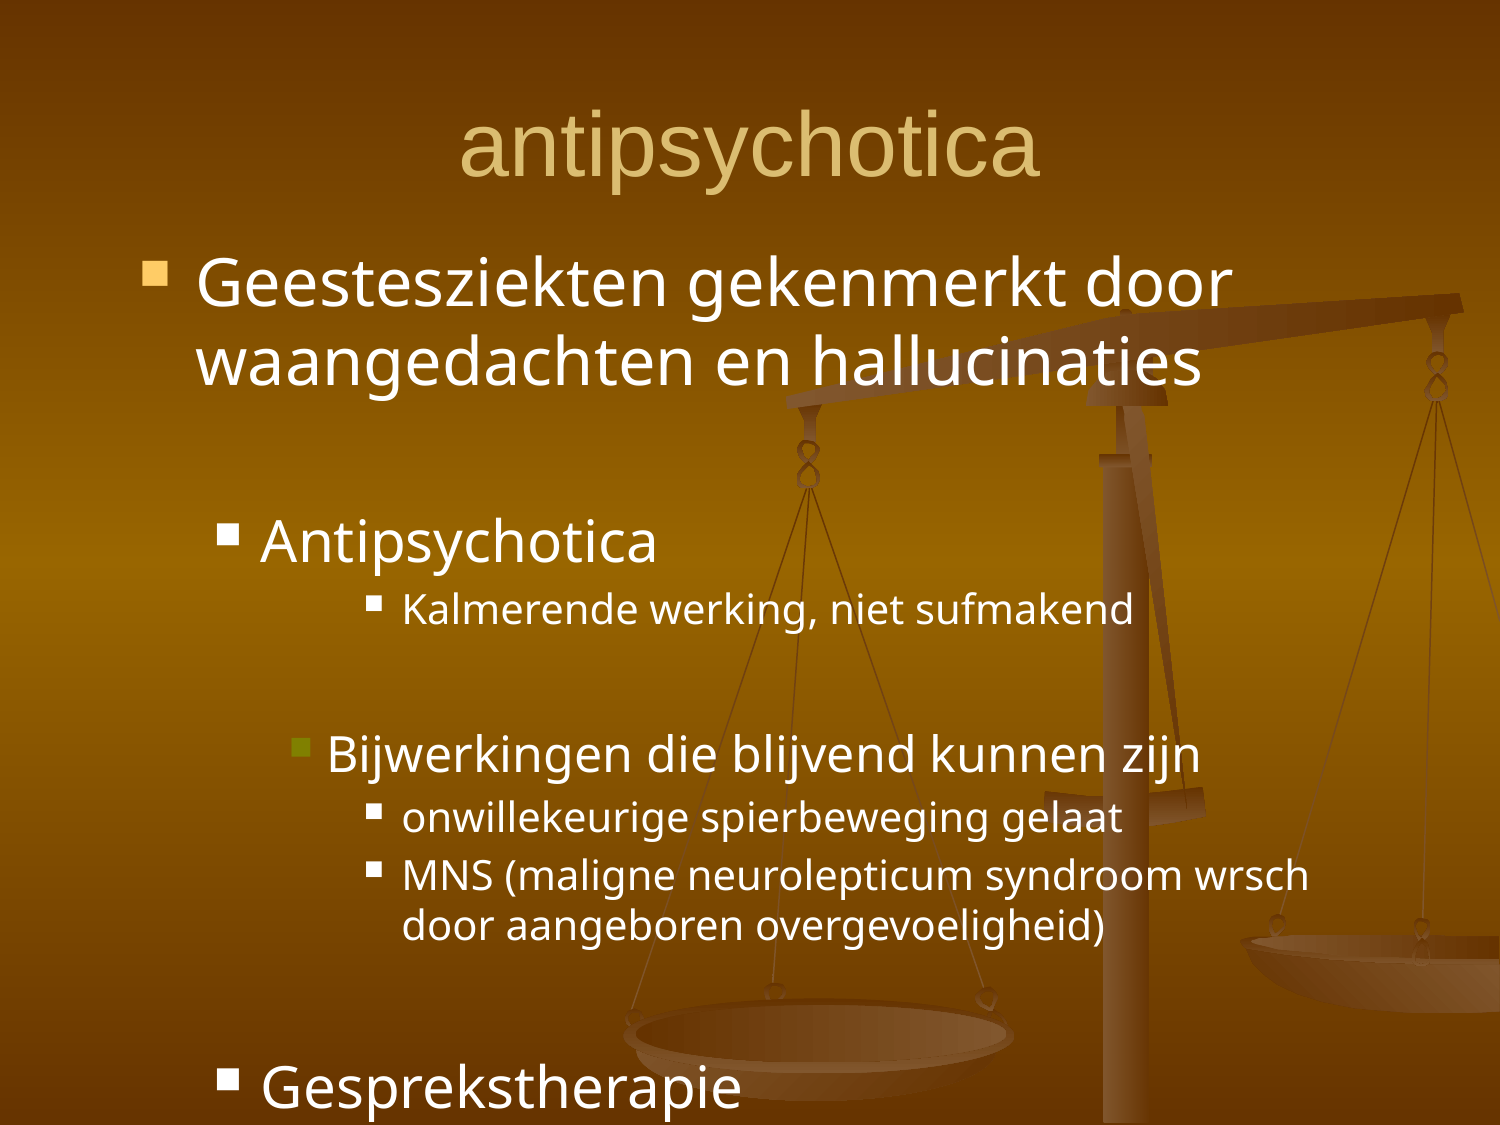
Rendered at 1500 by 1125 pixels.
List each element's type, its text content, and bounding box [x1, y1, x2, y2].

title antipsychotica [75, 45, 1425, 234]
list Geestesziekten gekenmerkt door waangedachten en hallucinaties Antipsychotica Kalmerende werking, niet sufmakend Bijwerkingen die blijvend kunnen zijn onwillekeurige spierbeweging gelaat MNS (maligne neurolepticum syndroom wrsch door aangeboren overgevoeligheid) Gesprekstherapie [123, 231, 1399, 1125]
